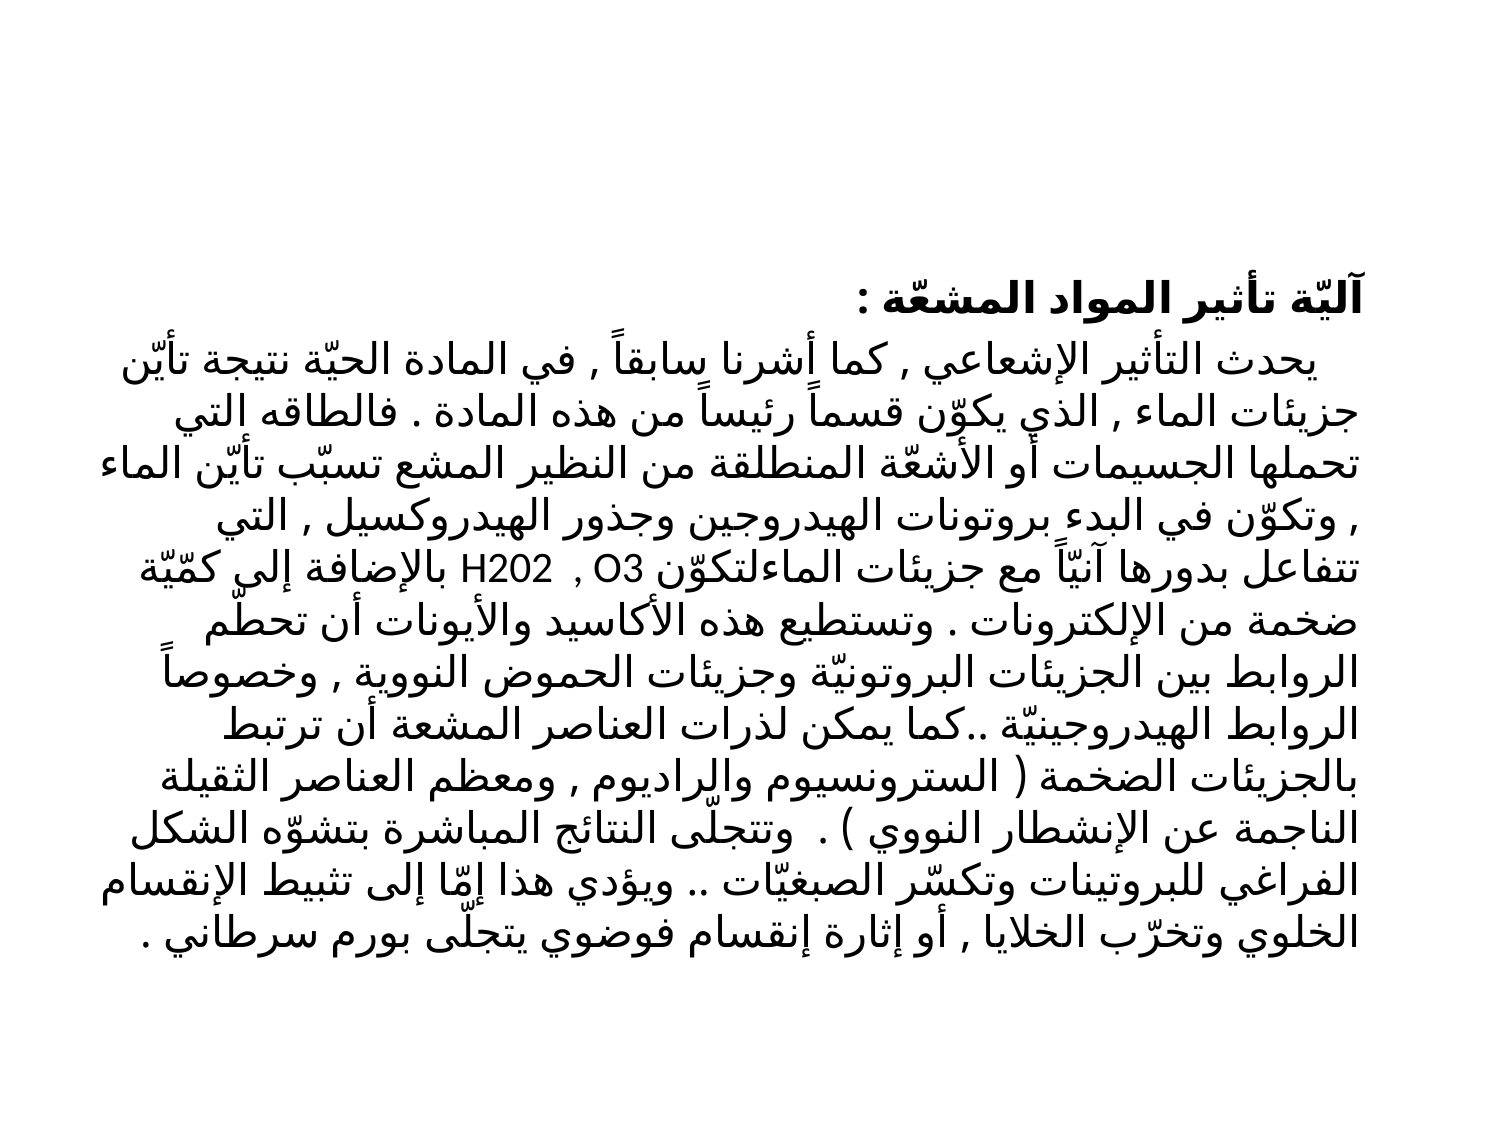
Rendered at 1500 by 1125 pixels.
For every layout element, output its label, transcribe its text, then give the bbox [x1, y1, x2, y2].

list آليّة تأثير المواد المشعّة : يحدث التأثير الإشعاعي , كما أشرنا سابقاً , في المادة الحيّة نتيجة تأيّن جزيئات الماء , الذي يكوّن قسماً رئيساً من هذه المادة . فالطاقه التي تحملها الجسيمات أو الأشعّة المنطلقة من النظير المشع تسبّب تأيّن الماء , وتكوّن في البدء بروتونات الهيدروجين وجذور الهيدروكسيل , التي تتفاعل بدورها آنيّاً مع جزيئات الماءلتكوّن H202 , O3 بالإضافة إلى كمّيّة ضخمة من الإلكترونات . وتستطيع هذه الأكاسيد والأيونات أن تحطّم الروابط بين الجزيئات البروتونيّة وجزيئات الحموض النووية , وخصوصاً الروابط الهيدروجينيّة ..كما يمكن لذرات العناصر المشعة أن ترتبط بالجزيئات الضخمة ( السترونسيوم والراديوم , ومعظم العناصر الثقيلة الناجمة عن الإنشطار النووي ) . وتتجلّى النتائج المباشرة بتشوّه الشكل الفراغي للبروتينات وتكسّر الصبغيّات .. ويؤدي هذا إمّا إلى تثبيط الإنقسام الخلوي وتخرّب الخلايا , أو إثارة إنقسام فوضوي يتجلّى بورم سرطاني . [75, 262, 1425, 1005]
